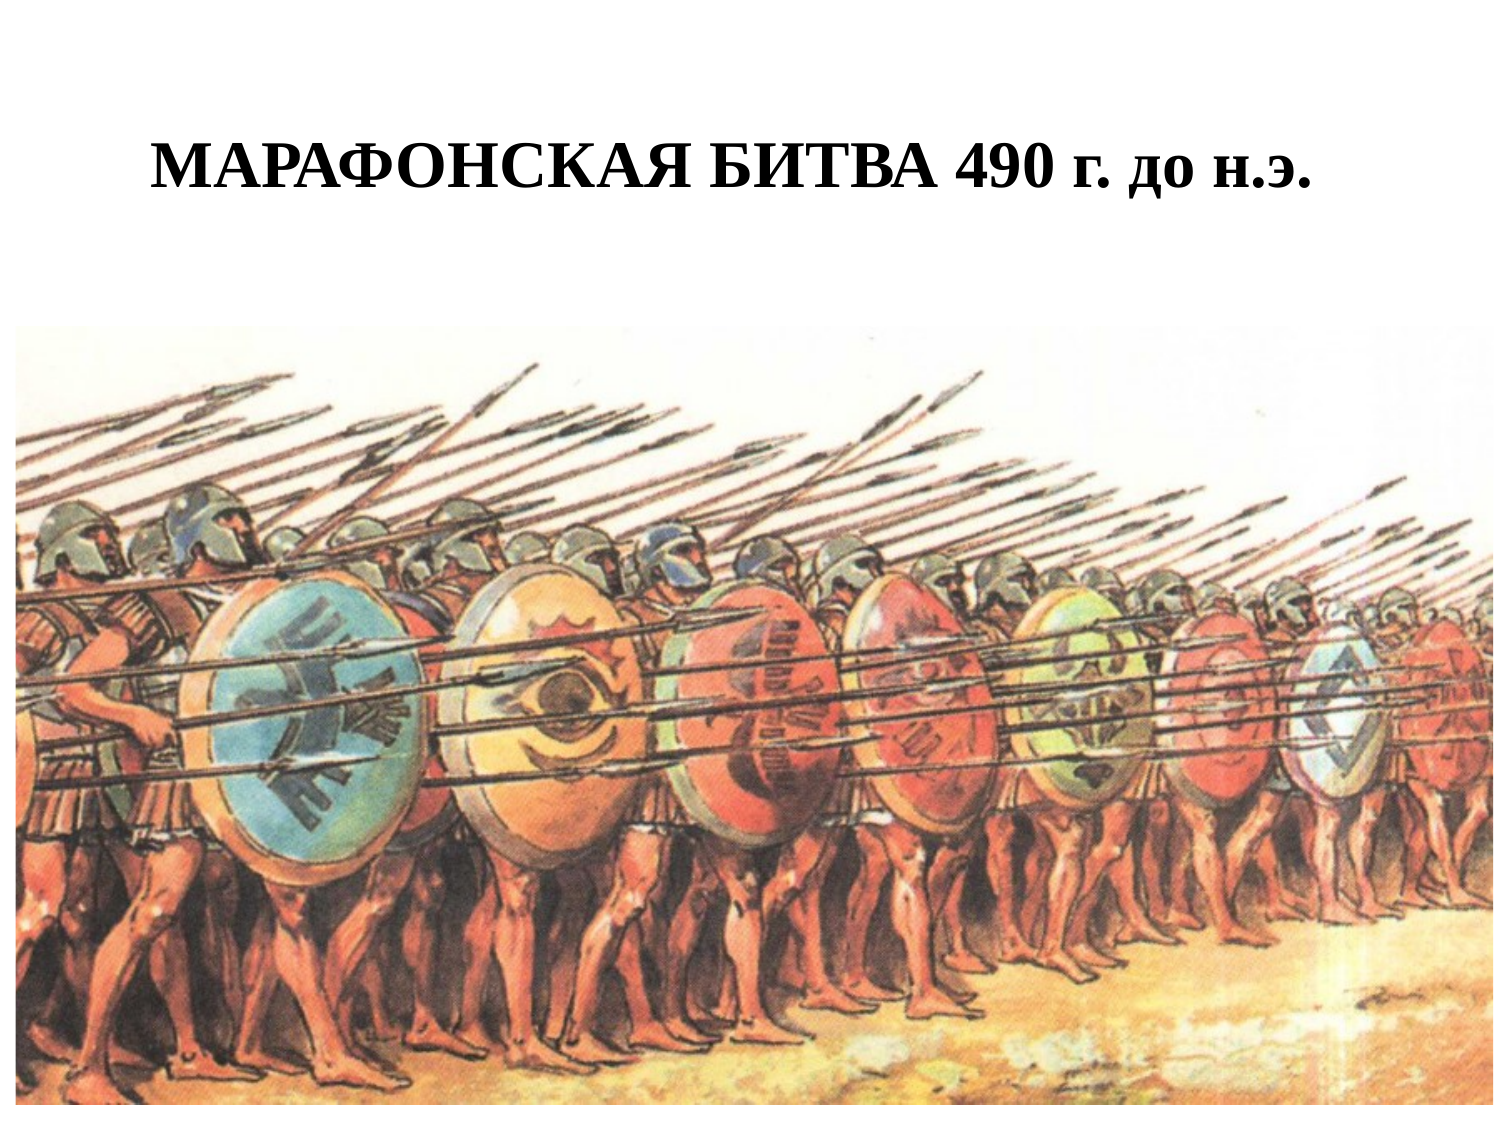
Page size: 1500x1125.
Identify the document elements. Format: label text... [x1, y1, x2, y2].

text_box МАРАФОНСКАЯ БИТВА 490 г. до н.э. [76, 113, 1388, 209]
picture [15, 326, 1494, 1105]
